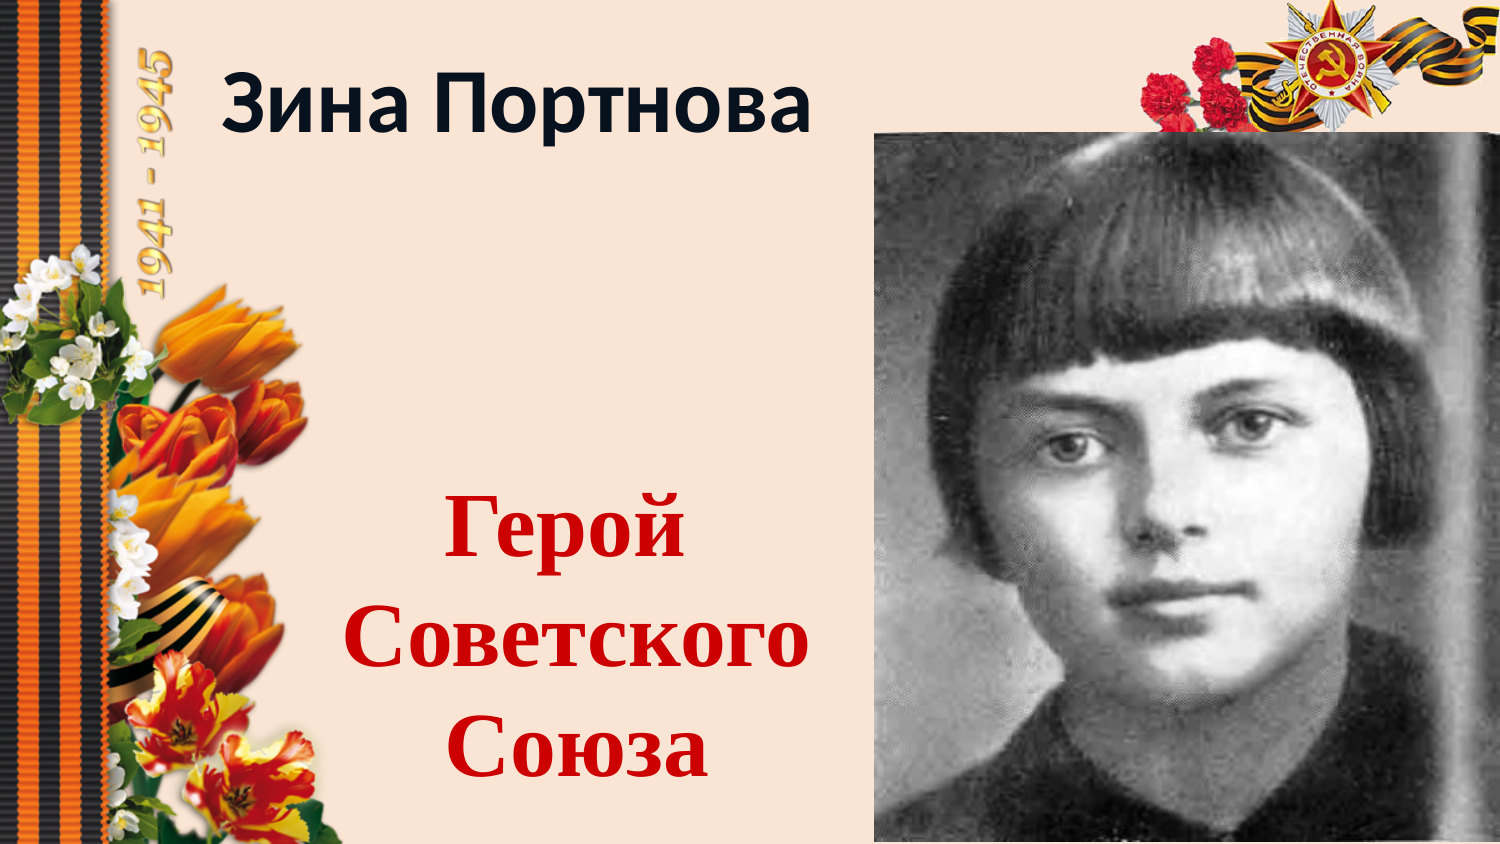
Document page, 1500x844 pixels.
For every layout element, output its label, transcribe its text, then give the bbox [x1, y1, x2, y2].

picture [873, 0, 1500, 842]
text_box Зина Портнова [206, 33, 1077, 204]
picture [0, 0, 364, 844]
text_box Герой Советского Союза [326, 457, 827, 802]
